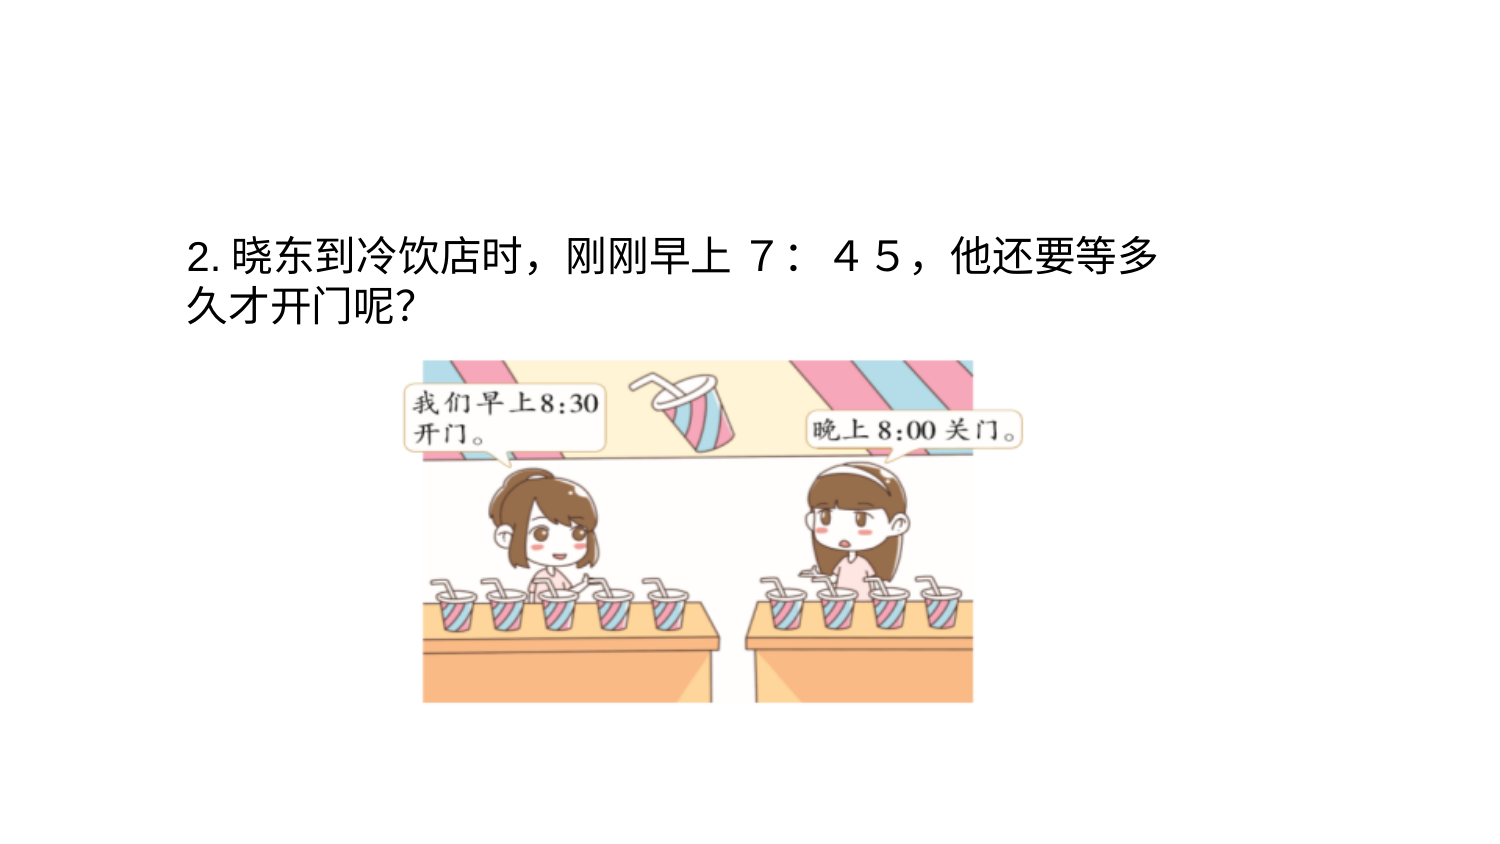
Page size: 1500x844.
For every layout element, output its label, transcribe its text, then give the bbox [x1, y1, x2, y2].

picture [387, 345, 1053, 714]
text_box 2.晓东到冷饮店时，刚刚早上 ７：４５，他还要等多 久才开门呢？ [175, 224, 1303, 336]
